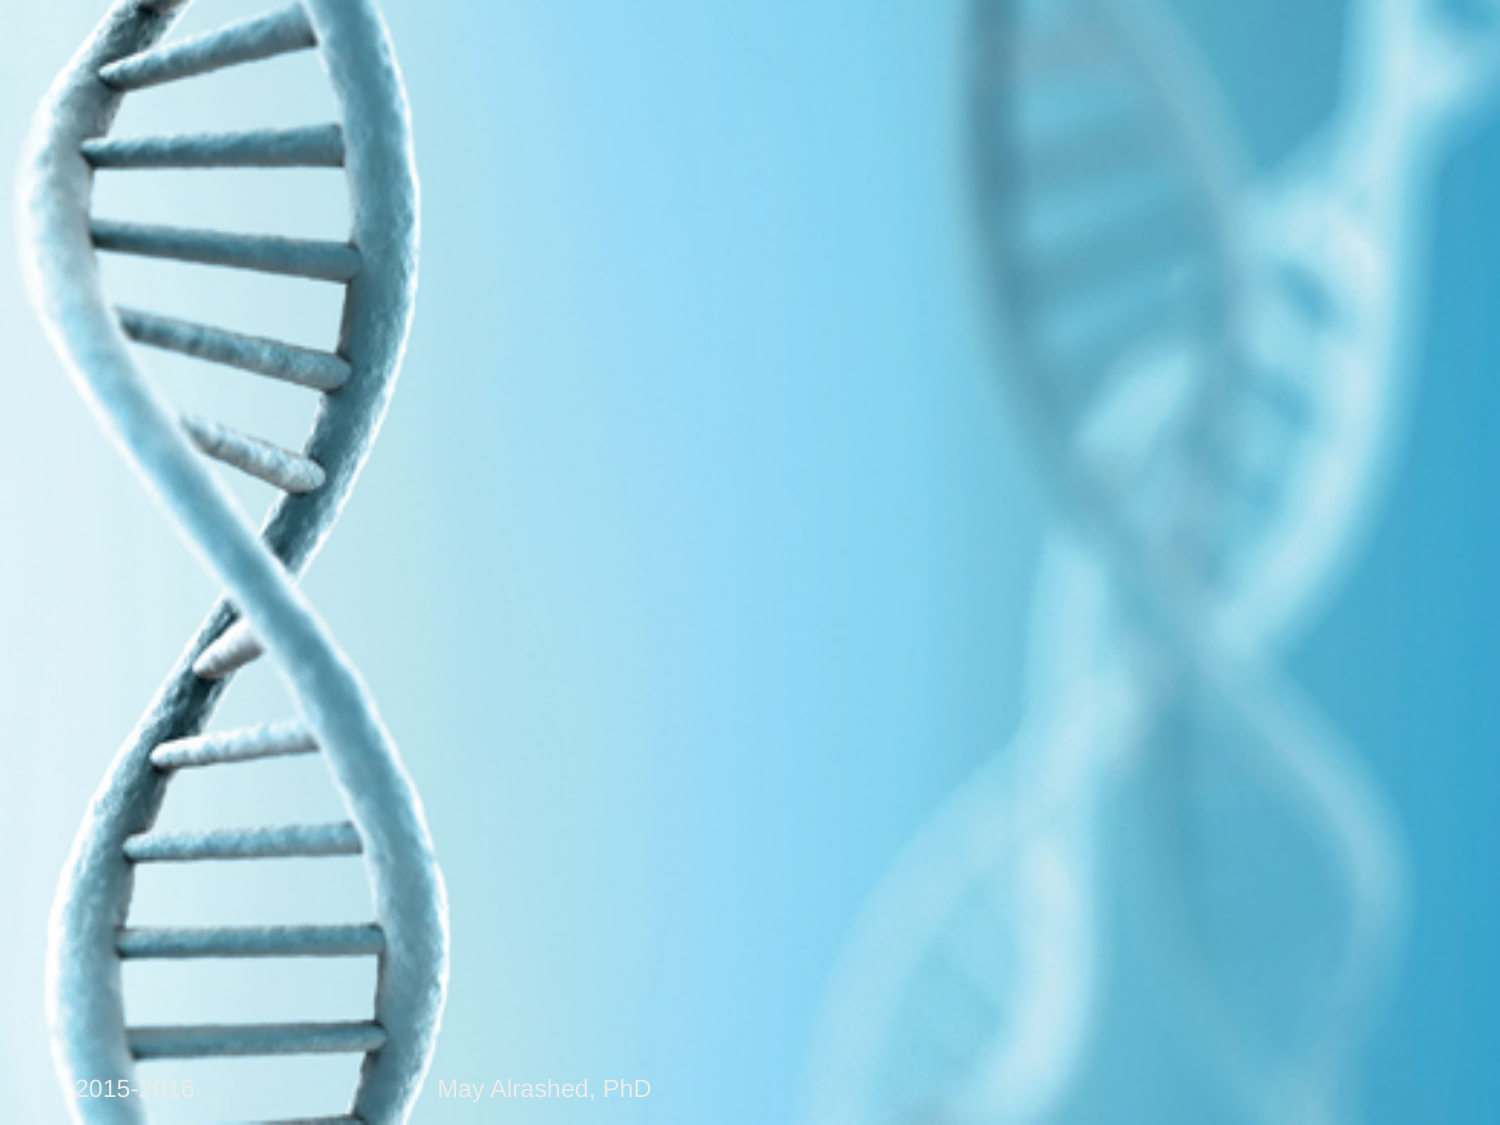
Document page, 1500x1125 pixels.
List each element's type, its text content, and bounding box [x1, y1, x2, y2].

picture [0, 0, 1500, 1125]
slide_number 2015-2016 [75, 1042, 425, 1103]
footer May Alrashed, PhD [437, 1042, 988, 1103]
